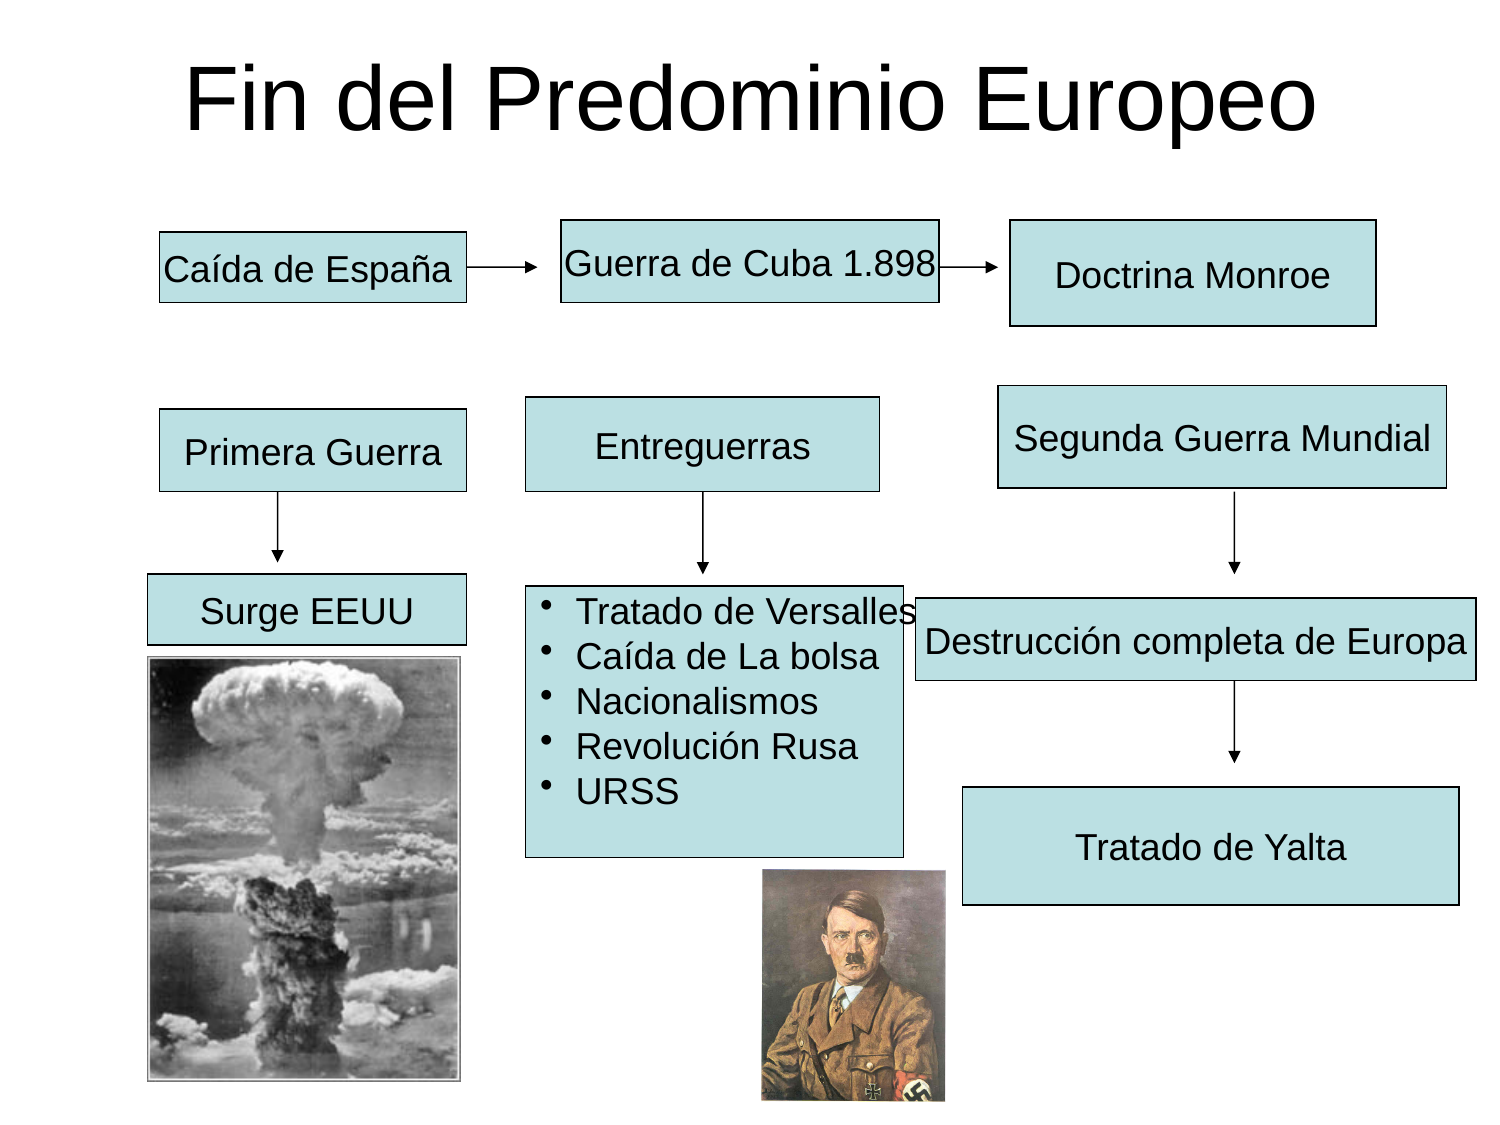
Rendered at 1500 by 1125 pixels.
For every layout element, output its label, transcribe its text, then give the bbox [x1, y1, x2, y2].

text_box [939, 261, 999, 274]
text_box Primera Guerra [159, 408, 467, 492]
title Fin del Predominio Europeo [76, 0, 1428, 188]
text_box Guerra de Cuba 1.898 [560, 219, 940, 303]
picture [147, 656, 461, 1083]
text_box Doctrina Monroe [1009, 220, 1376, 327]
text_box [271, 491, 284, 563]
text_box Surge EEUU [147, 574, 467, 646]
text_box Tratado de Versalles Caída de La bolsa Nacionalismos Revolución Rusa URSS [525, 586, 904, 858]
text_box Segunda Guerra Mundial [998, 385, 1447, 489]
text_box Tratado de Yalta [962, 786, 1459, 905]
text_box [1228, 491, 1241, 575]
text_box Entreguerras [525, 397, 880, 492]
text_box Caída de España [159, 231, 467, 303]
picture [761, 869, 946, 1102]
text_box [696, 491, 710, 575]
text_box [1228, 680, 1241, 764]
text_box Destrucción completa de Europa [915, 597, 1477, 681]
text_box [466, 261, 538, 274]
